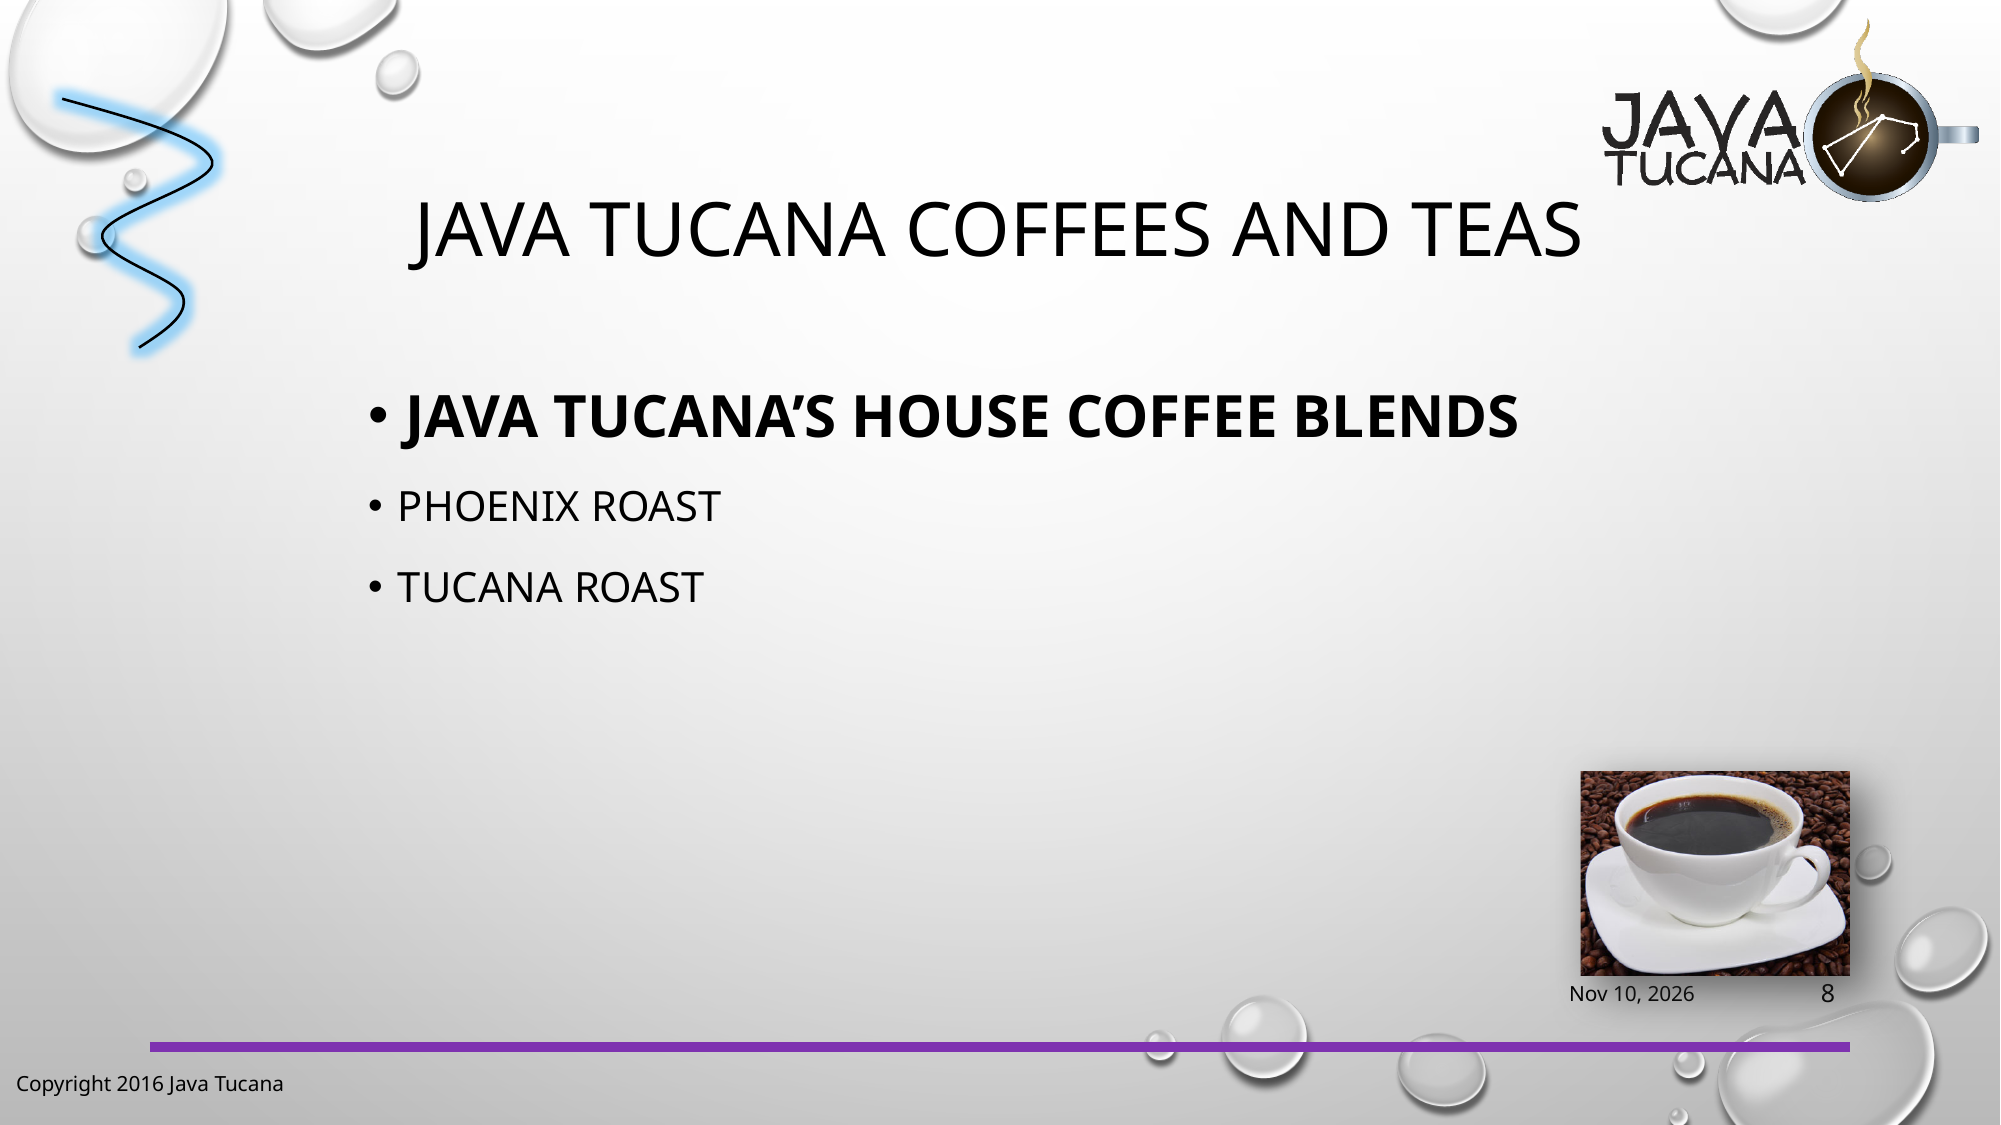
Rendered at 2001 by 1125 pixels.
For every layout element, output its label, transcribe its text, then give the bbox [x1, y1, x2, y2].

title Java Tucana Coffees and Teas [149, 101, 1851, 364]
picture [0, 0, 2000, 1125]
slide_number 25-May-16 [1259, 965, 1710, 1025]
slide_number 8 [1724, 965, 1851, 1025]
footer Copyright 2016 Java Tucana [1, 1055, 1096, 1116]
list Java Tucana’s house coffee blends Phoenix Roast Tucana Roast [353, 357, 1657, 1016]
